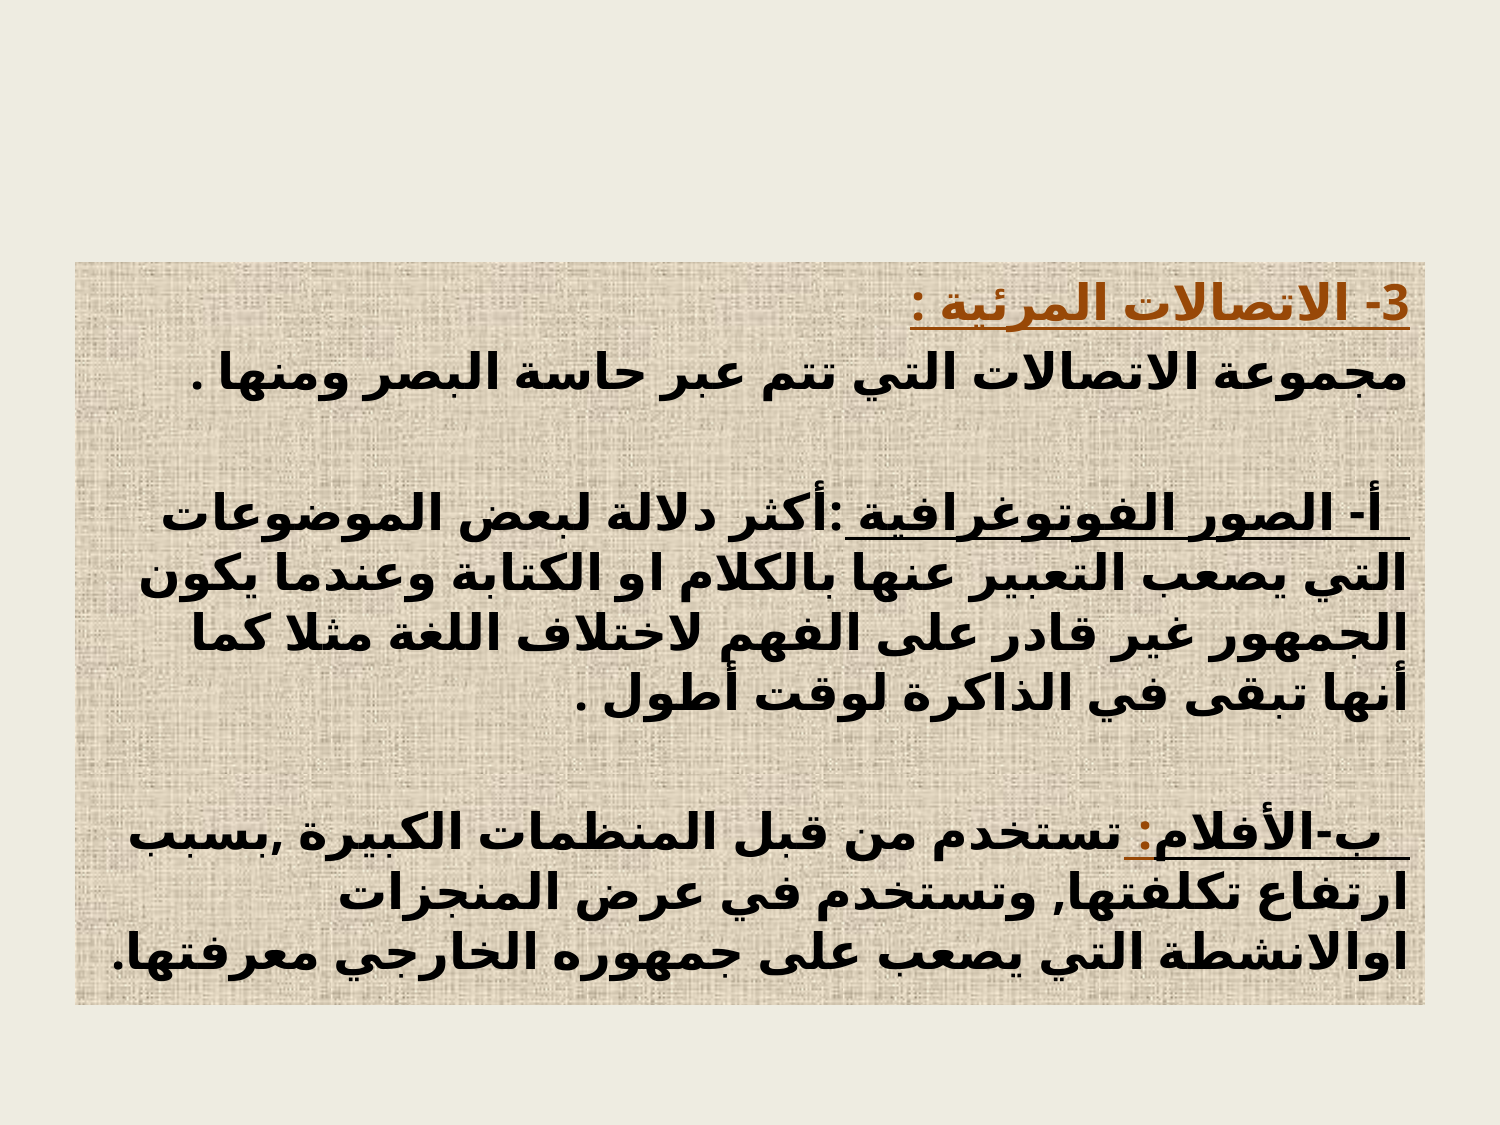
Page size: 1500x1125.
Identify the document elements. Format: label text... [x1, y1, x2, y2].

list 3- الاتصالات المرئية : مجموعة الاتصالات التي تتم عبر حاسة البصر ومنها . أ- الصور الفوتوغرافية :أكثر دلالة لبعض الموضوعات التي يصعب التعبير عنها بالكلام او الكتابة وعندما يكون الجمهور غير قادر على الفهم لاختلاف اللغة مثلا كما أنها تبقى في الذاكرة لوقت أطول . ب-الأفلام: تستخدم من قبل المنظمات الكبيرة ,بسبب ارتفاع تكلفتها, وتستخدم في عرض المنجزات اوالانشطة التي يصعب على جمهوره الخارجي معرفتها. [75, 262, 1425, 1005]
